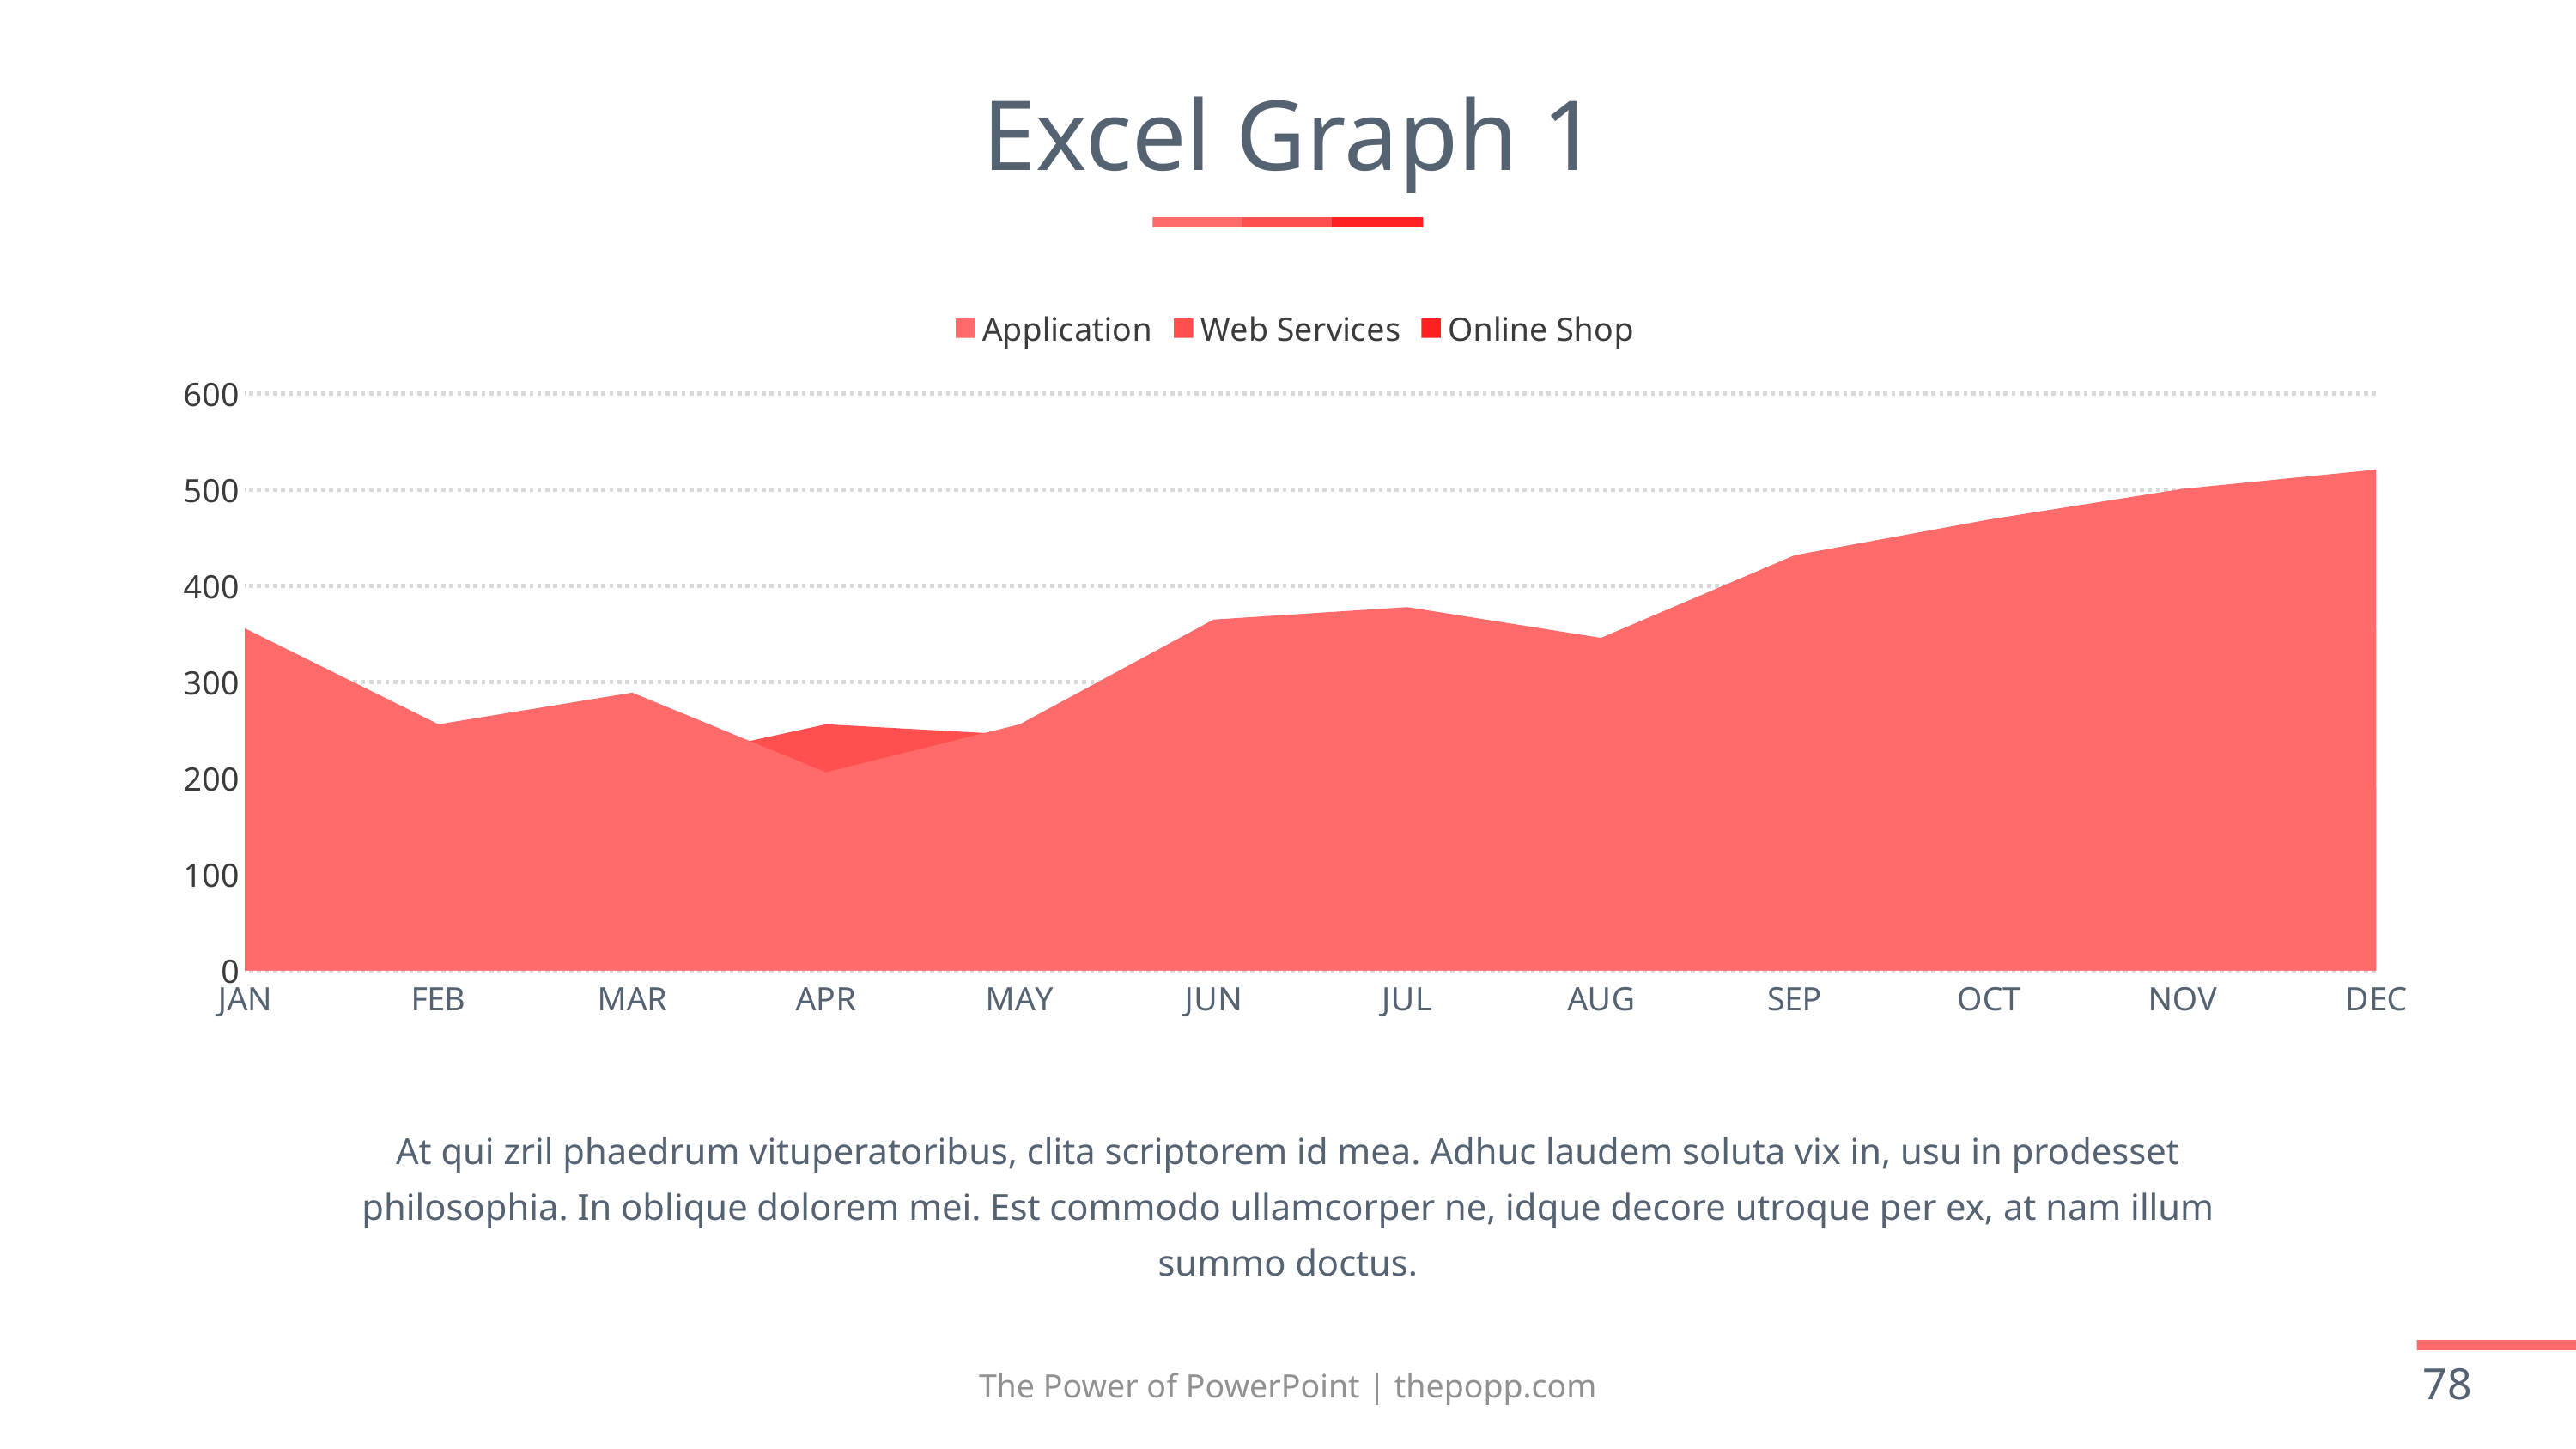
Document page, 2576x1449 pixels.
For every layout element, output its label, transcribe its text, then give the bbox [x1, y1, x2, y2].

slide_number 78 [2409, 1351, 2576, 1421]
chart [137, 290, 2454, 1035]
footer The Power of PowerPoint | thepopp.com [853, 1352, 1723, 1427]
title Excel Graph 1 [69, 49, 2512, 230]
text_box At qui zril phaedrum vituperatoribus, clita scriptorem id mea. Adhuc laudem soluta vix in, usu in prodesset philosophia. In oblique dolorem mei. Est commodo ullamcorper ne, idque decore utroque per ex, at nam illum summo doctus. [337, 1109, 2239, 1352]
